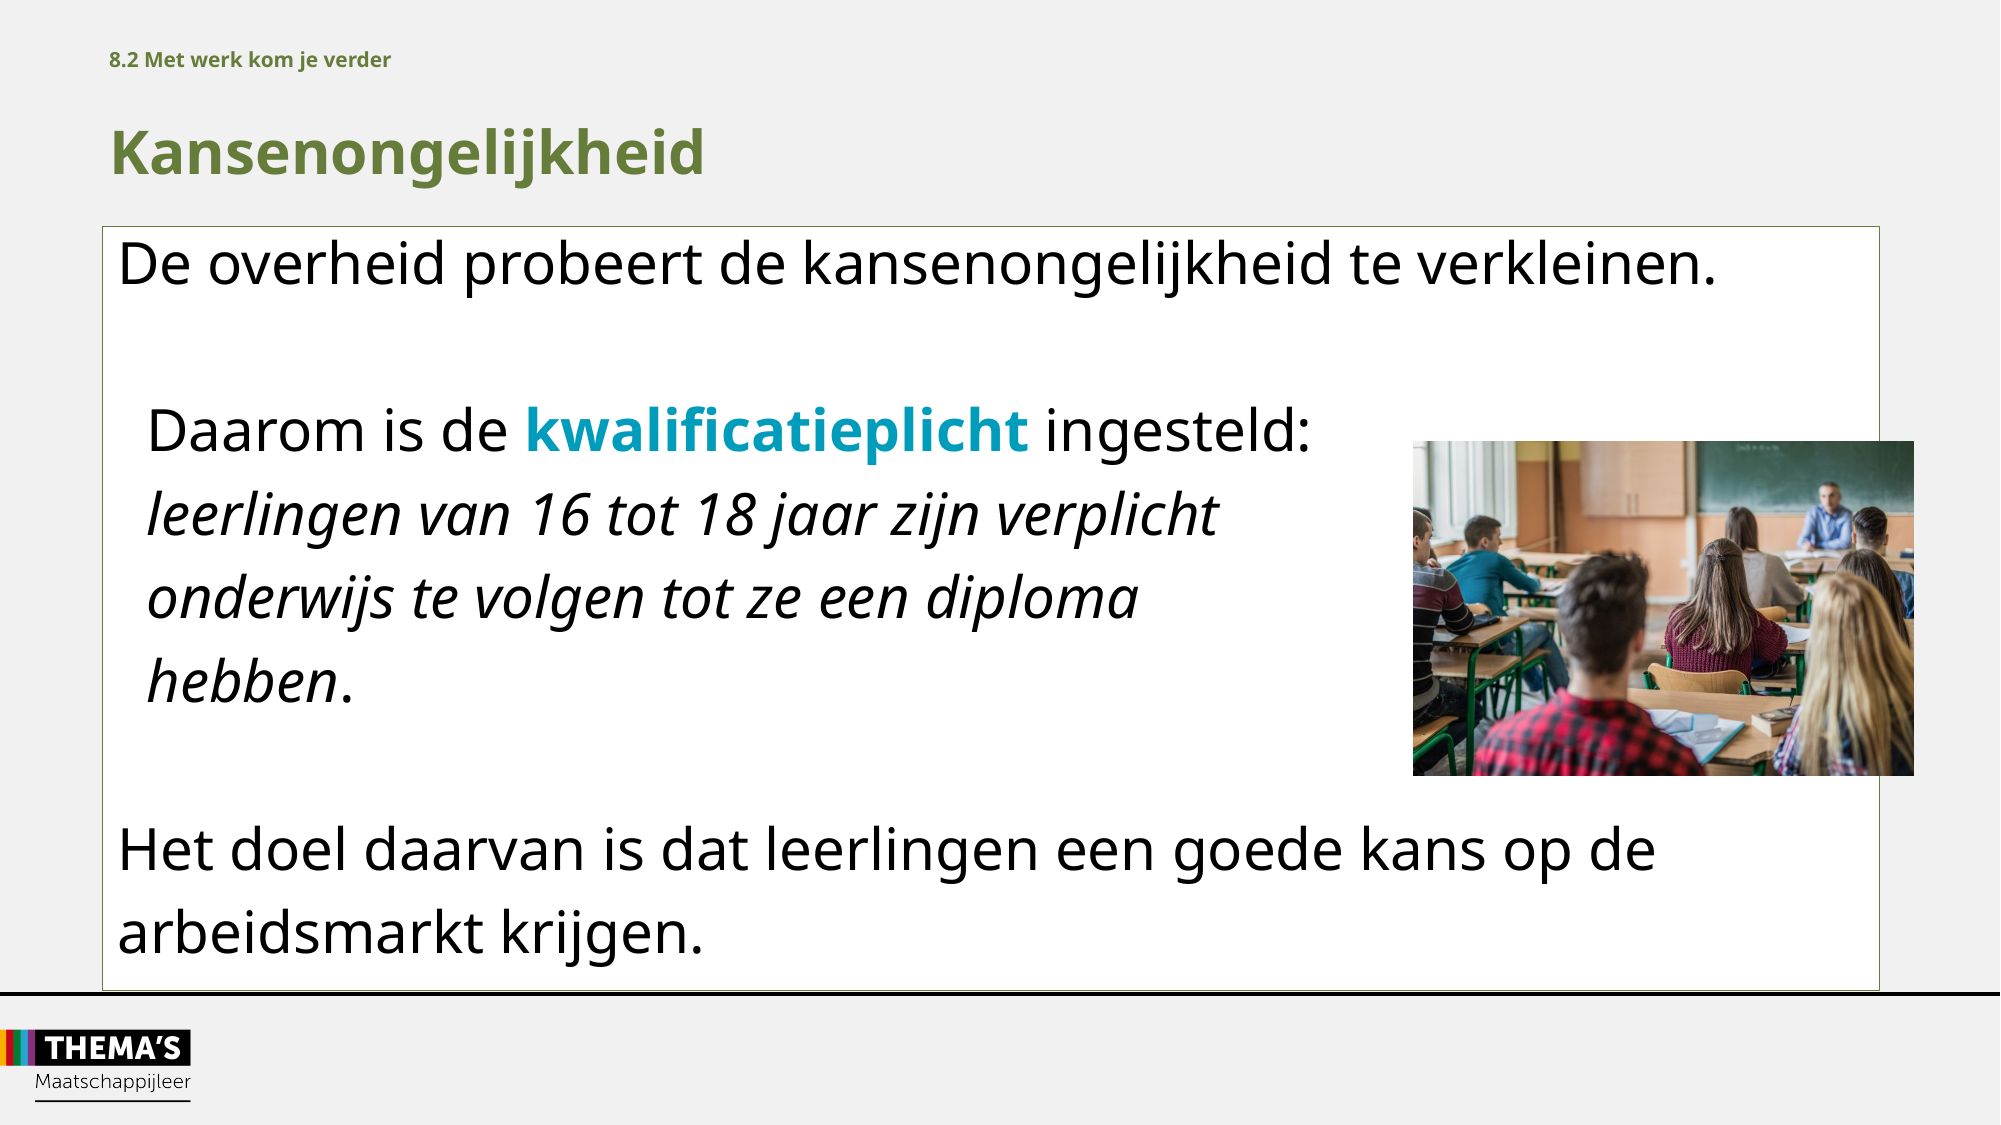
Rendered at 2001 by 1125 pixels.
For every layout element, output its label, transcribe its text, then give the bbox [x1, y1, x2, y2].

list 8.2 Met werk kom je verder [94, 33, 941, 88]
list De overheid probeert de kansenongelijkheid te verkleinen. Daarom is de kwalificatieplicht ingesteld: leerlingen van 16 tot 18 jaar zijn verplicht onderwijs te volgen tot ze een diploma hebben. Het doel daarvan is dat leerlingen een goede kans op de arbeidsmarkt krijgen. [102, 226, 1880, 991]
picture [0, 993, 203, 1125]
list Kansenongelijkheid [94, 114, 1879, 205]
picture [1413, 441, 1914, 776]
